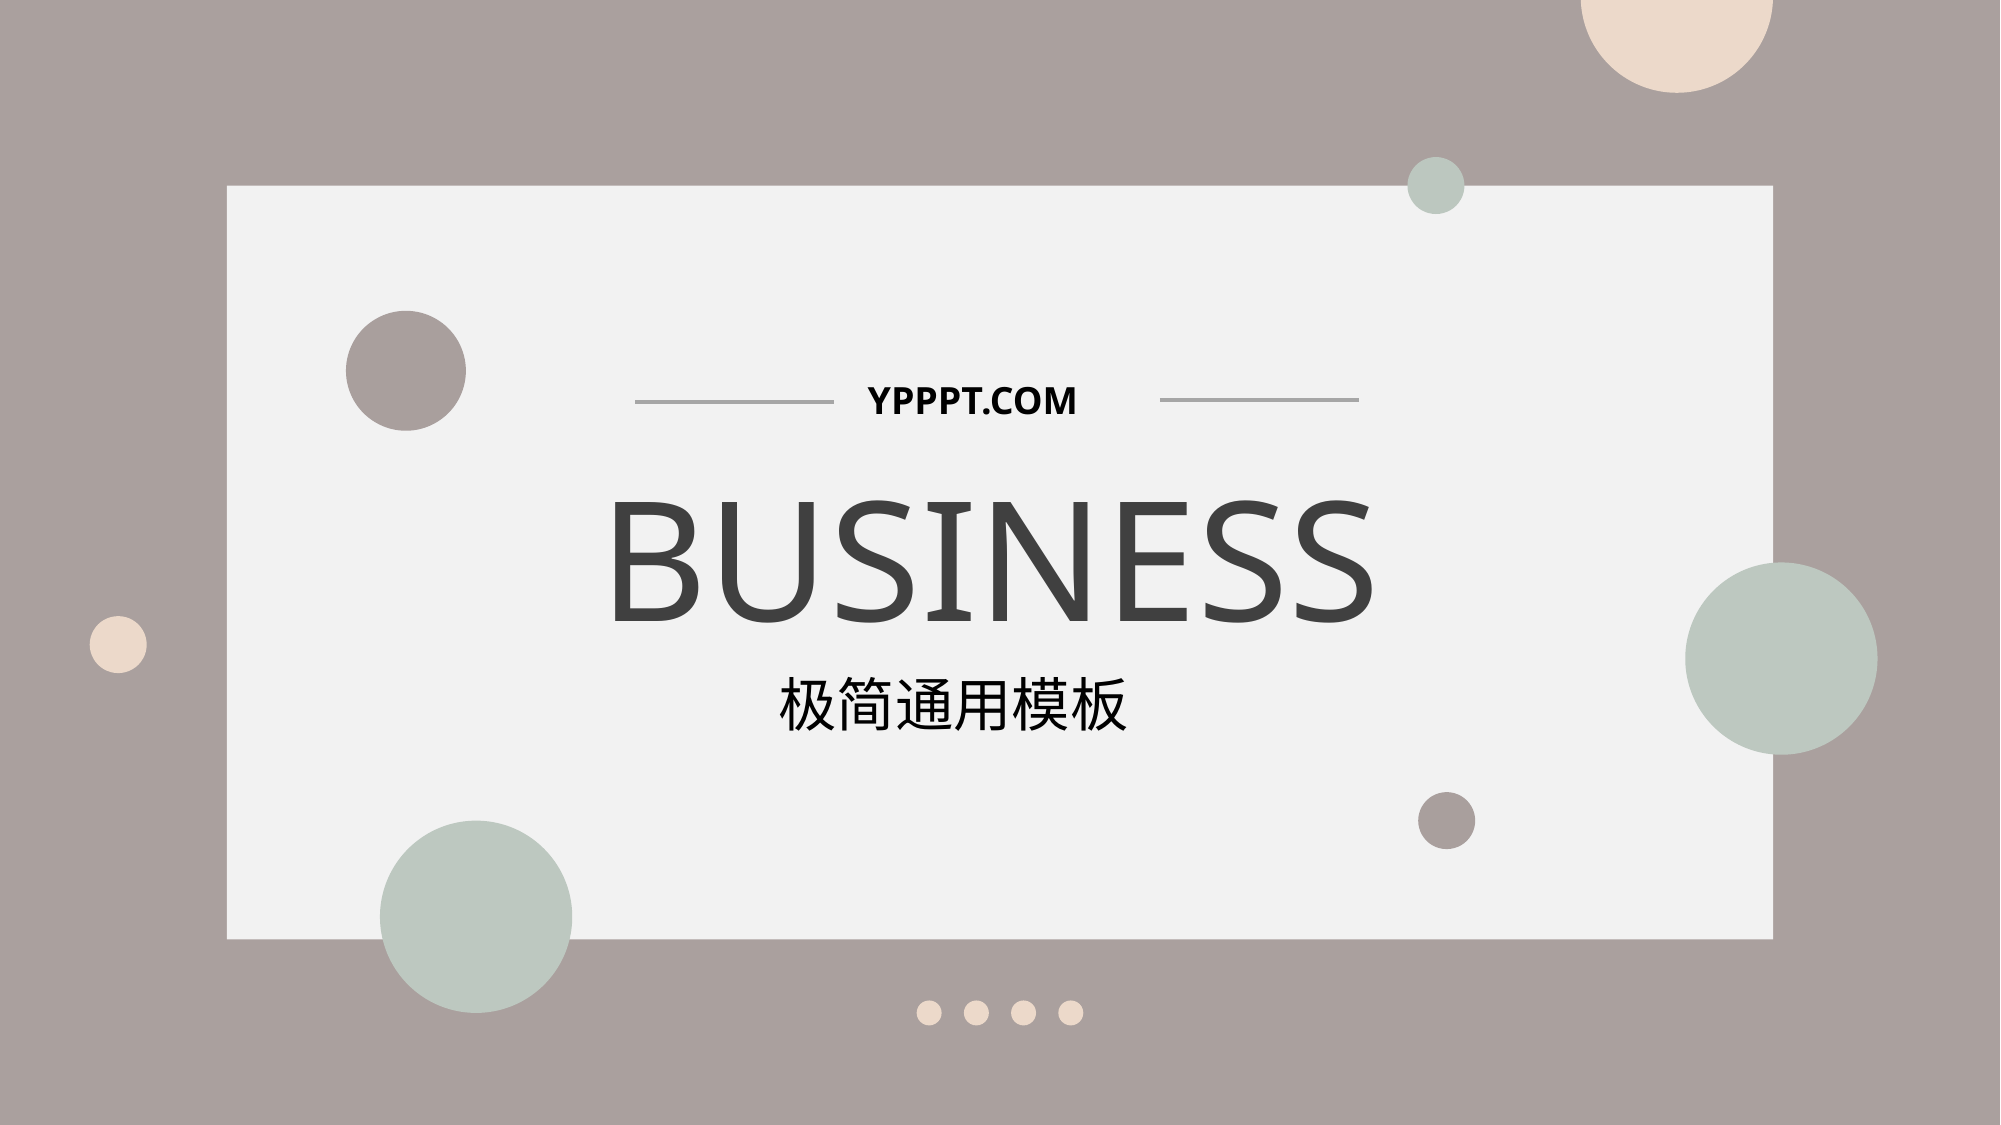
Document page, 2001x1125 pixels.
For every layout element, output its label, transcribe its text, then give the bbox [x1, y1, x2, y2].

text_box [1684, 561, 1879, 756]
text_box [226, 185, 1774, 940]
text_box 极简通用模板 [764, 660, 1236, 746]
text_box [0, 0, 2000, 1125]
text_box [916, 1000, 1084, 1026]
text_box [1579, 0, 1774, 94]
text_box [378, 819, 574, 1014]
text_box [344, 309, 467, 432]
text_box [88, 615, 148, 675]
text_box BUSINESS [584, 447, 1416, 662]
text_box YPPPT.COM [840, 358, 1160, 442]
text_box [1417, 791, 1477, 851]
text_box [1406, 155, 1466, 216]
